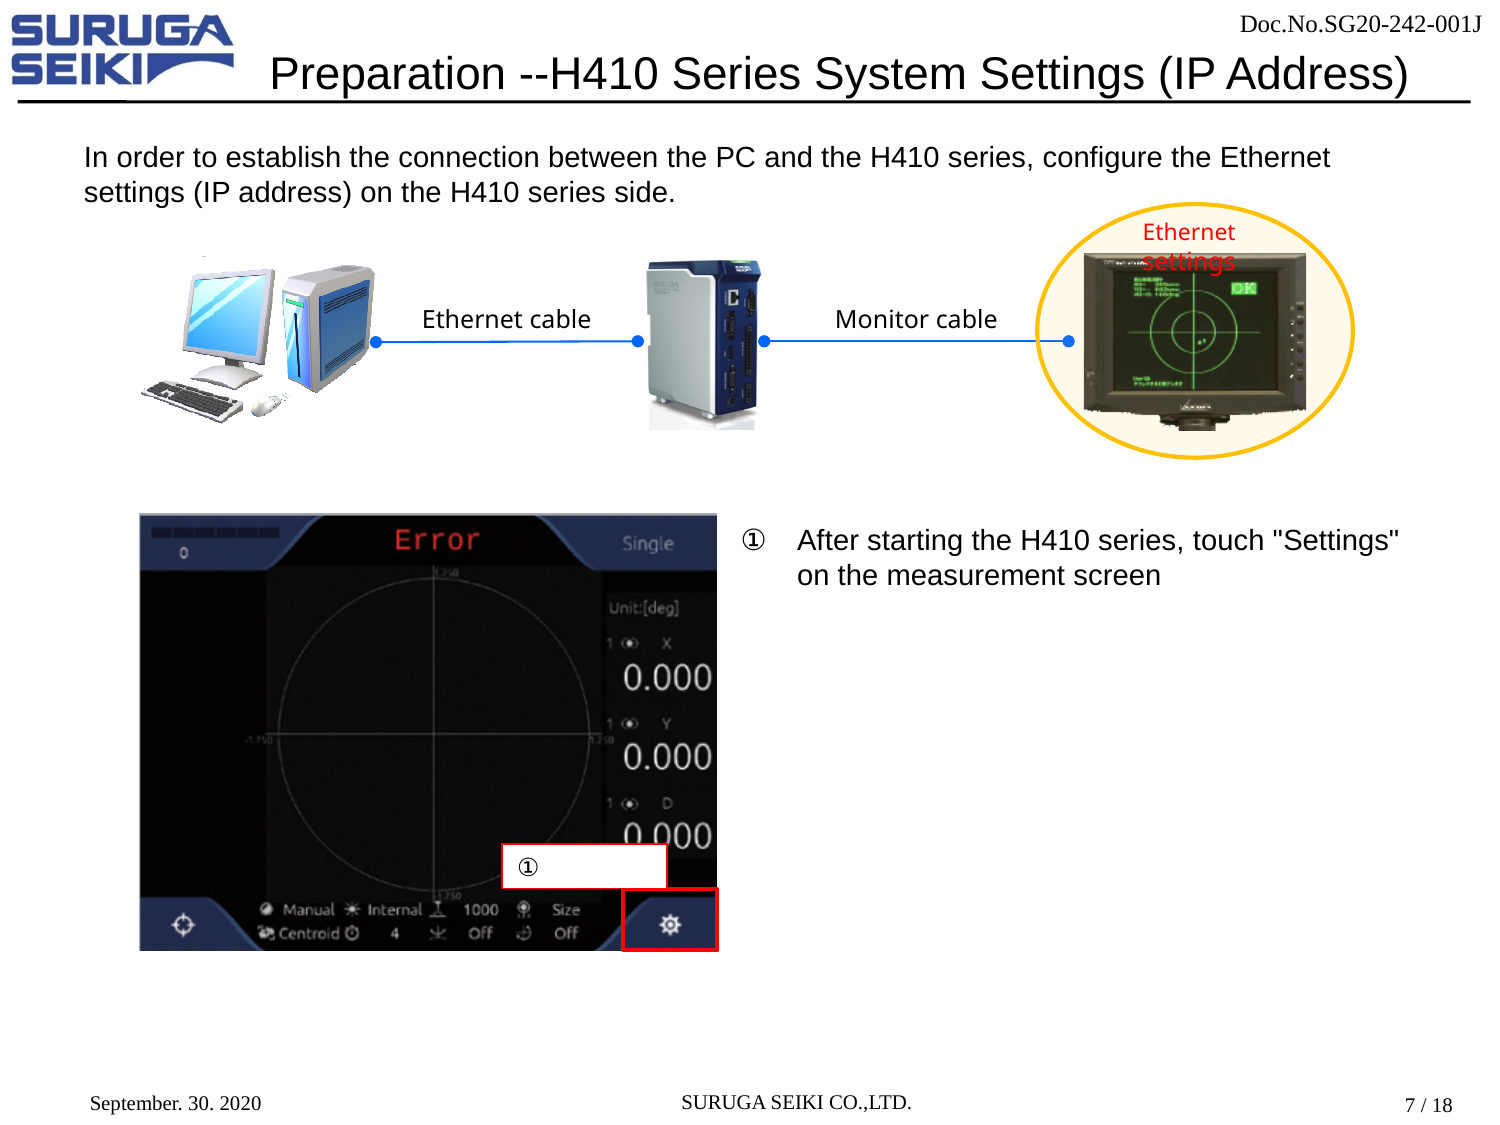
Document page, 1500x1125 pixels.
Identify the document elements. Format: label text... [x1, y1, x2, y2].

text_box [1106, 438, 1285, 460]
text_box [139, 252, 1307, 431]
picture [1, 2, 243, 96]
text_box [1151, 201, 1240, 207]
text_box After starting the H410 series, touch "Settings" on the measurement screen [725, 514, 1442, 599]
text_box [1069, 238, 1083, 251]
text_box [1295, 230, 1355, 420]
text_box Ethernet settings [1083, 207, 1295, 251]
title Preparation --H410 Series System Settings (IP Address) [32, 66, 1500, 131]
picture [139, 513, 717, 951]
text_box In order to establish the connection between the PC and the H410 series, configure the Ethernet settings (IP address) on the H410 series side. [69, 131, 1392, 217]
